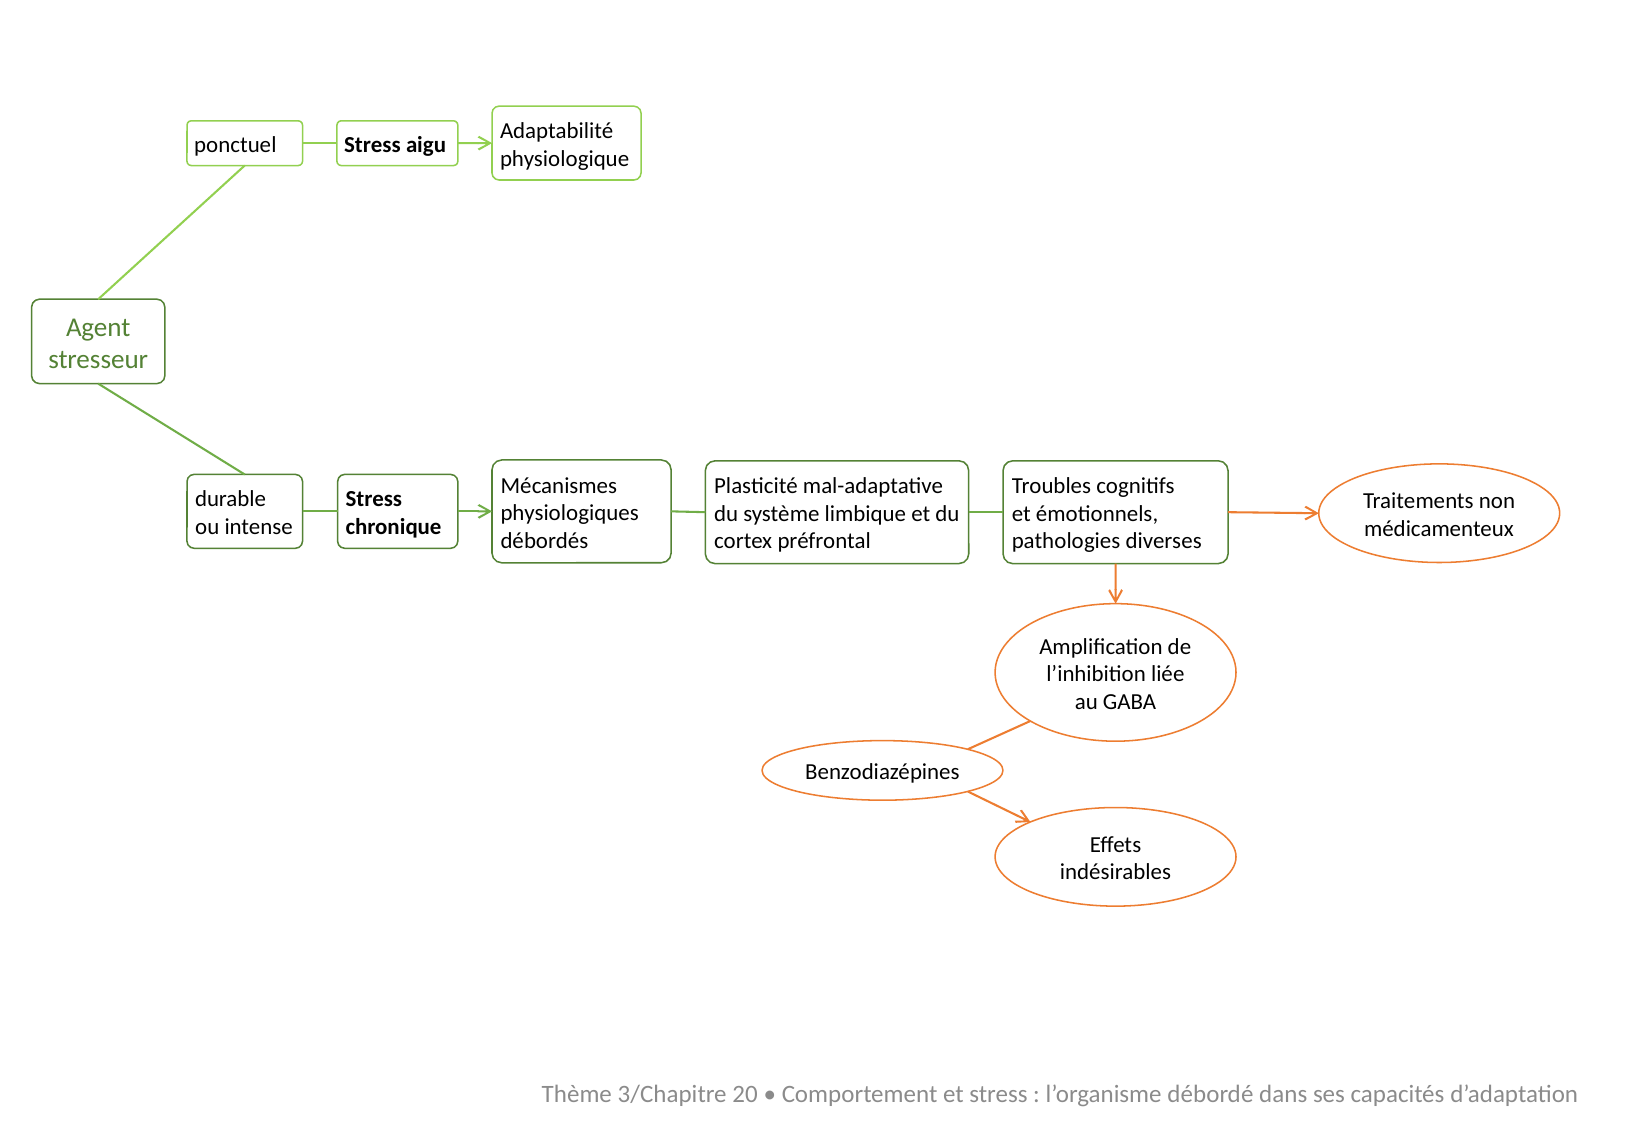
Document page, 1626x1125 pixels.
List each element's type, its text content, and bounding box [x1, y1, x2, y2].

text_box Stress chronique [337, 474, 458, 549]
text_box Troubles cognitifs et émotionnels, pathologies diverses [1003, 460, 1229, 564]
text_box Benzodiazépines [762, 740, 1003, 801]
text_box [98, 384, 245, 475]
text_box Stress aigu [336, 120, 458, 166]
text_box ponctuel [186, 120, 303, 166]
footer Thème 3/Chapitre 20 • Comportement et stress : l’organisme débordé dans ses capacités d’adaptation [0, 1071, 1625, 1125]
text_box Traitements non médicamenteux [1318, 463, 1560, 563]
text_box Effets indésirables [995, 807, 1237, 907]
text_box Adaptabilité physiologique [491, 106, 642, 180]
text_box Mécanismes physiologiques débordés [491, 459, 672, 563]
text_box Agent stresseur [31, 299, 165, 384]
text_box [967, 721, 1031, 750]
text_box Amplification de l’inhibition liée au GABA [995, 603, 1237, 742]
text_box durable ou intense [186, 474, 303, 549]
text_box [98, 165, 245, 299]
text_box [967, 791, 1031, 822]
text_box Plasticité mal-adaptative du système limbique et du cortex préfrontal [705, 460, 969, 564]
